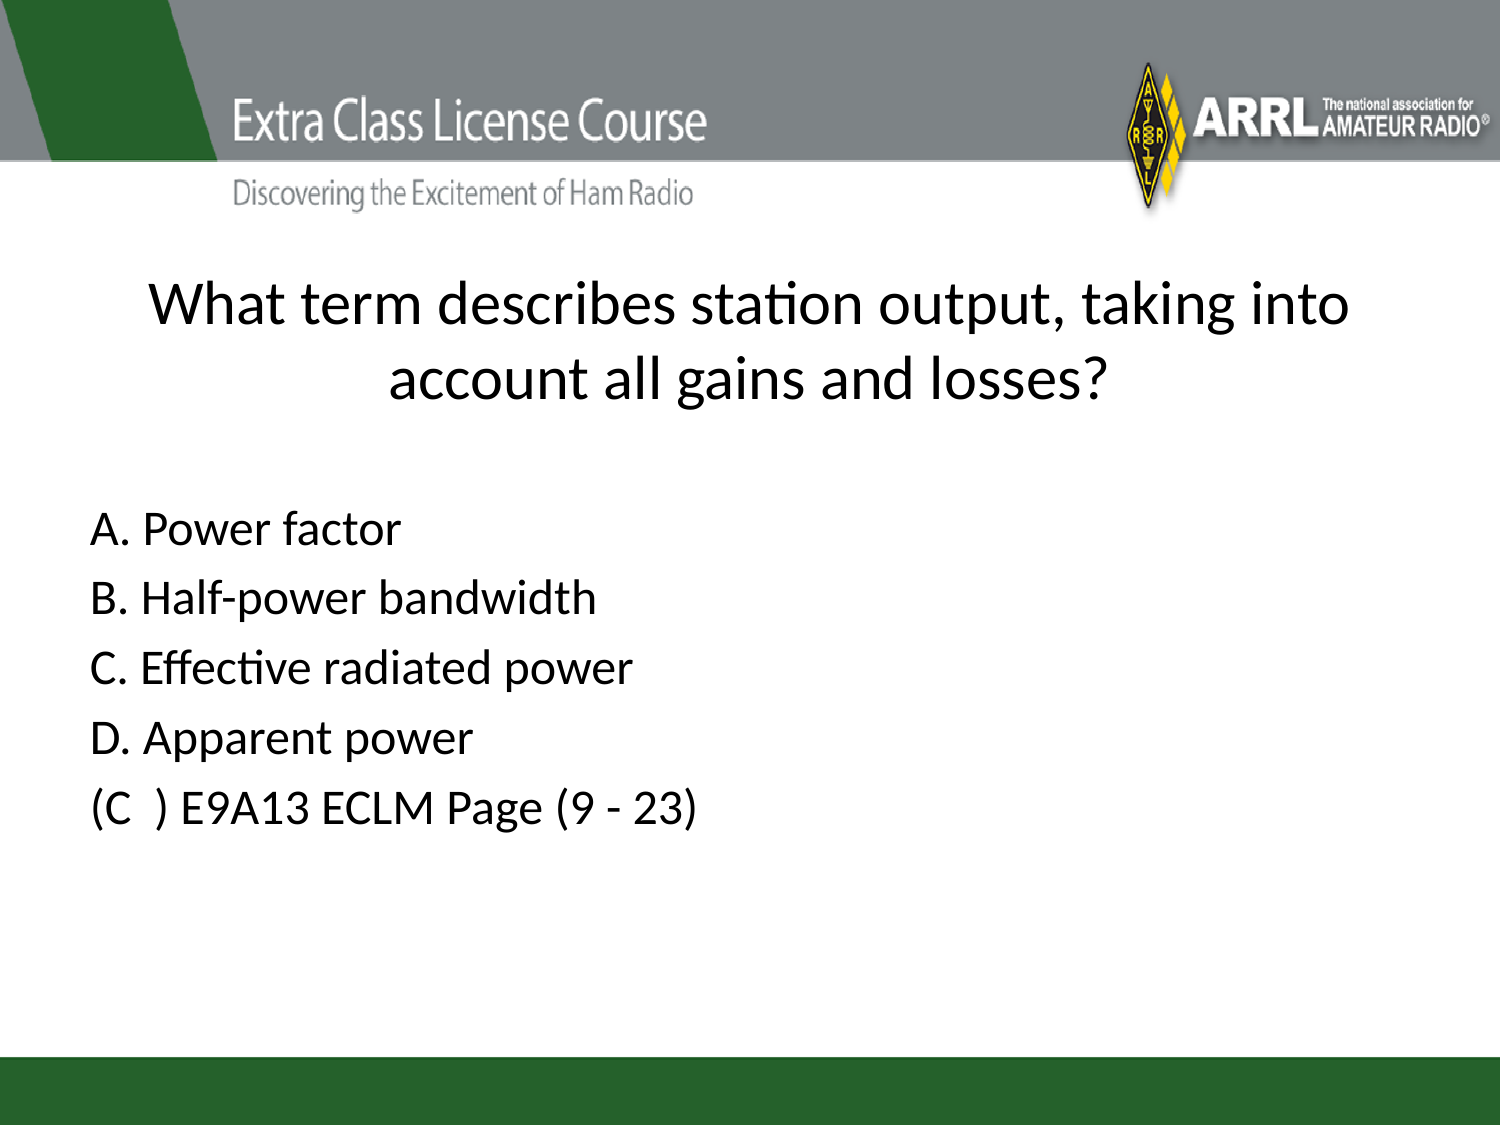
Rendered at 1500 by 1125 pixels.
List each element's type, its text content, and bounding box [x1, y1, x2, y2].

list A. Power factor B. Half-power bandwidth C. Effective radiated power D. Apparent power (C ) E9A13 ECLM Page (9 - 23) [75, 487, 1425, 1005]
title What term describes station output, taking into account all gains and losses? [75, 254, 1425, 435]
picture [0, 0, 1500, 1125]
